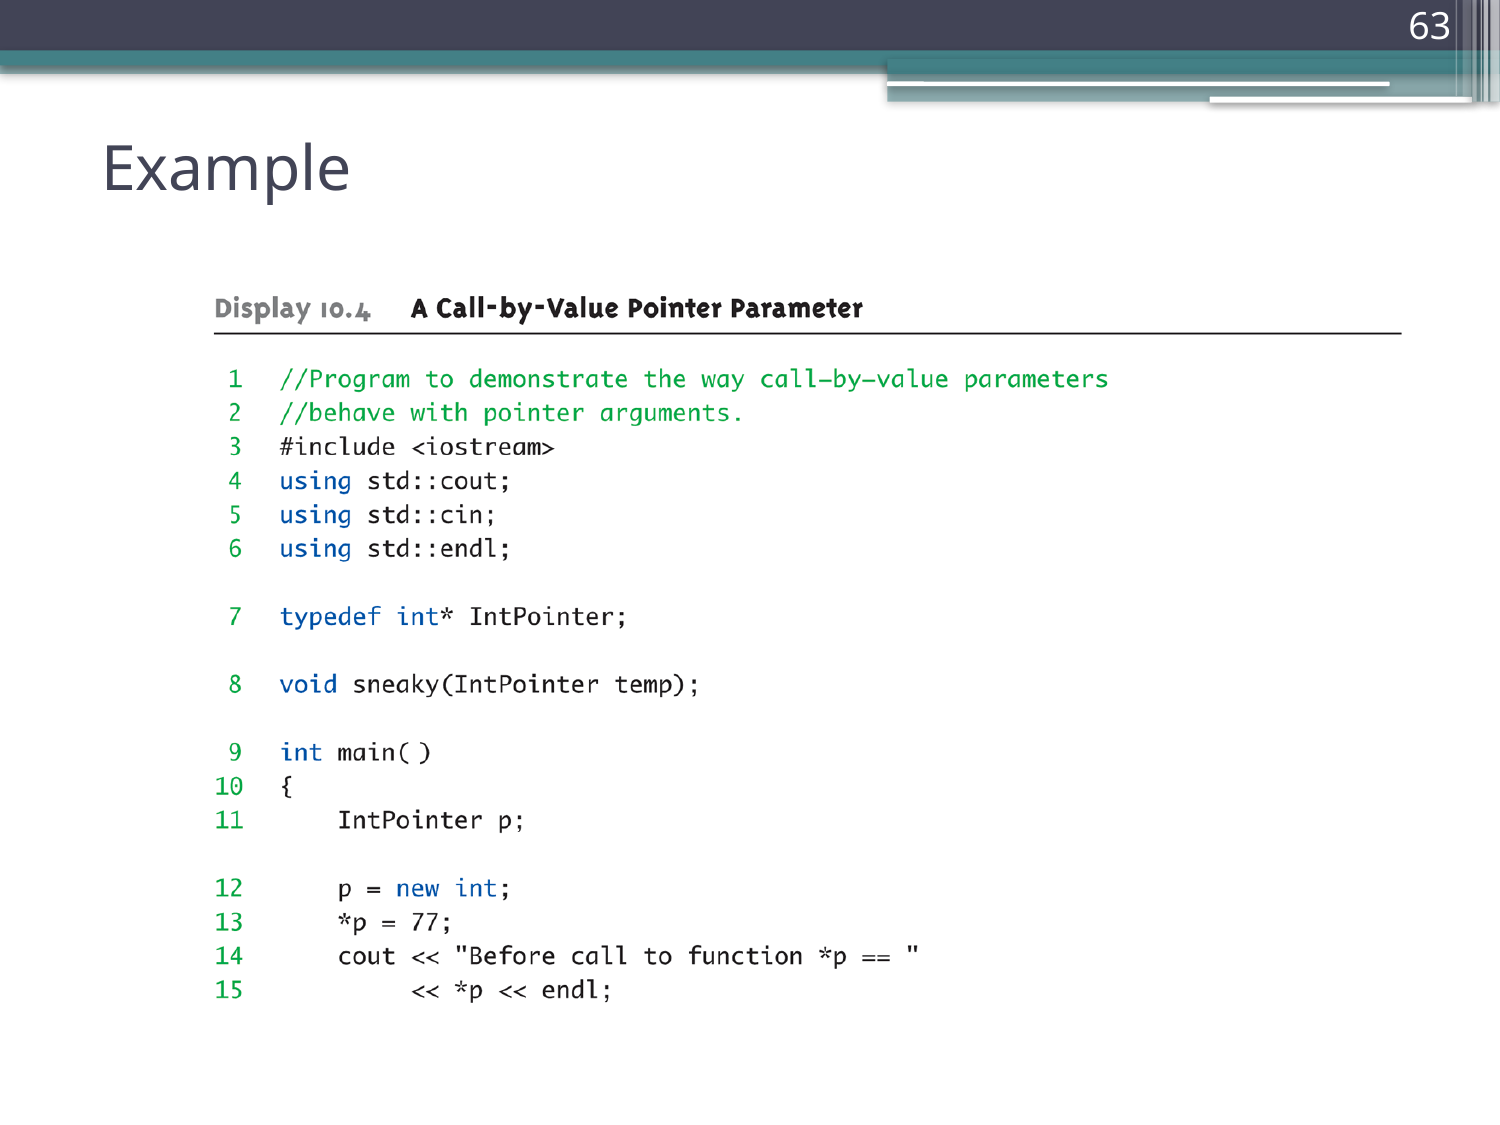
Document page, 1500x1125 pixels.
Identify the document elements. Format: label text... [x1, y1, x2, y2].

picture [184, 277, 1432, 1020]
title Example [86, 78, 1437, 254]
slide_number 63 [1341, 0, 1466, 61]
